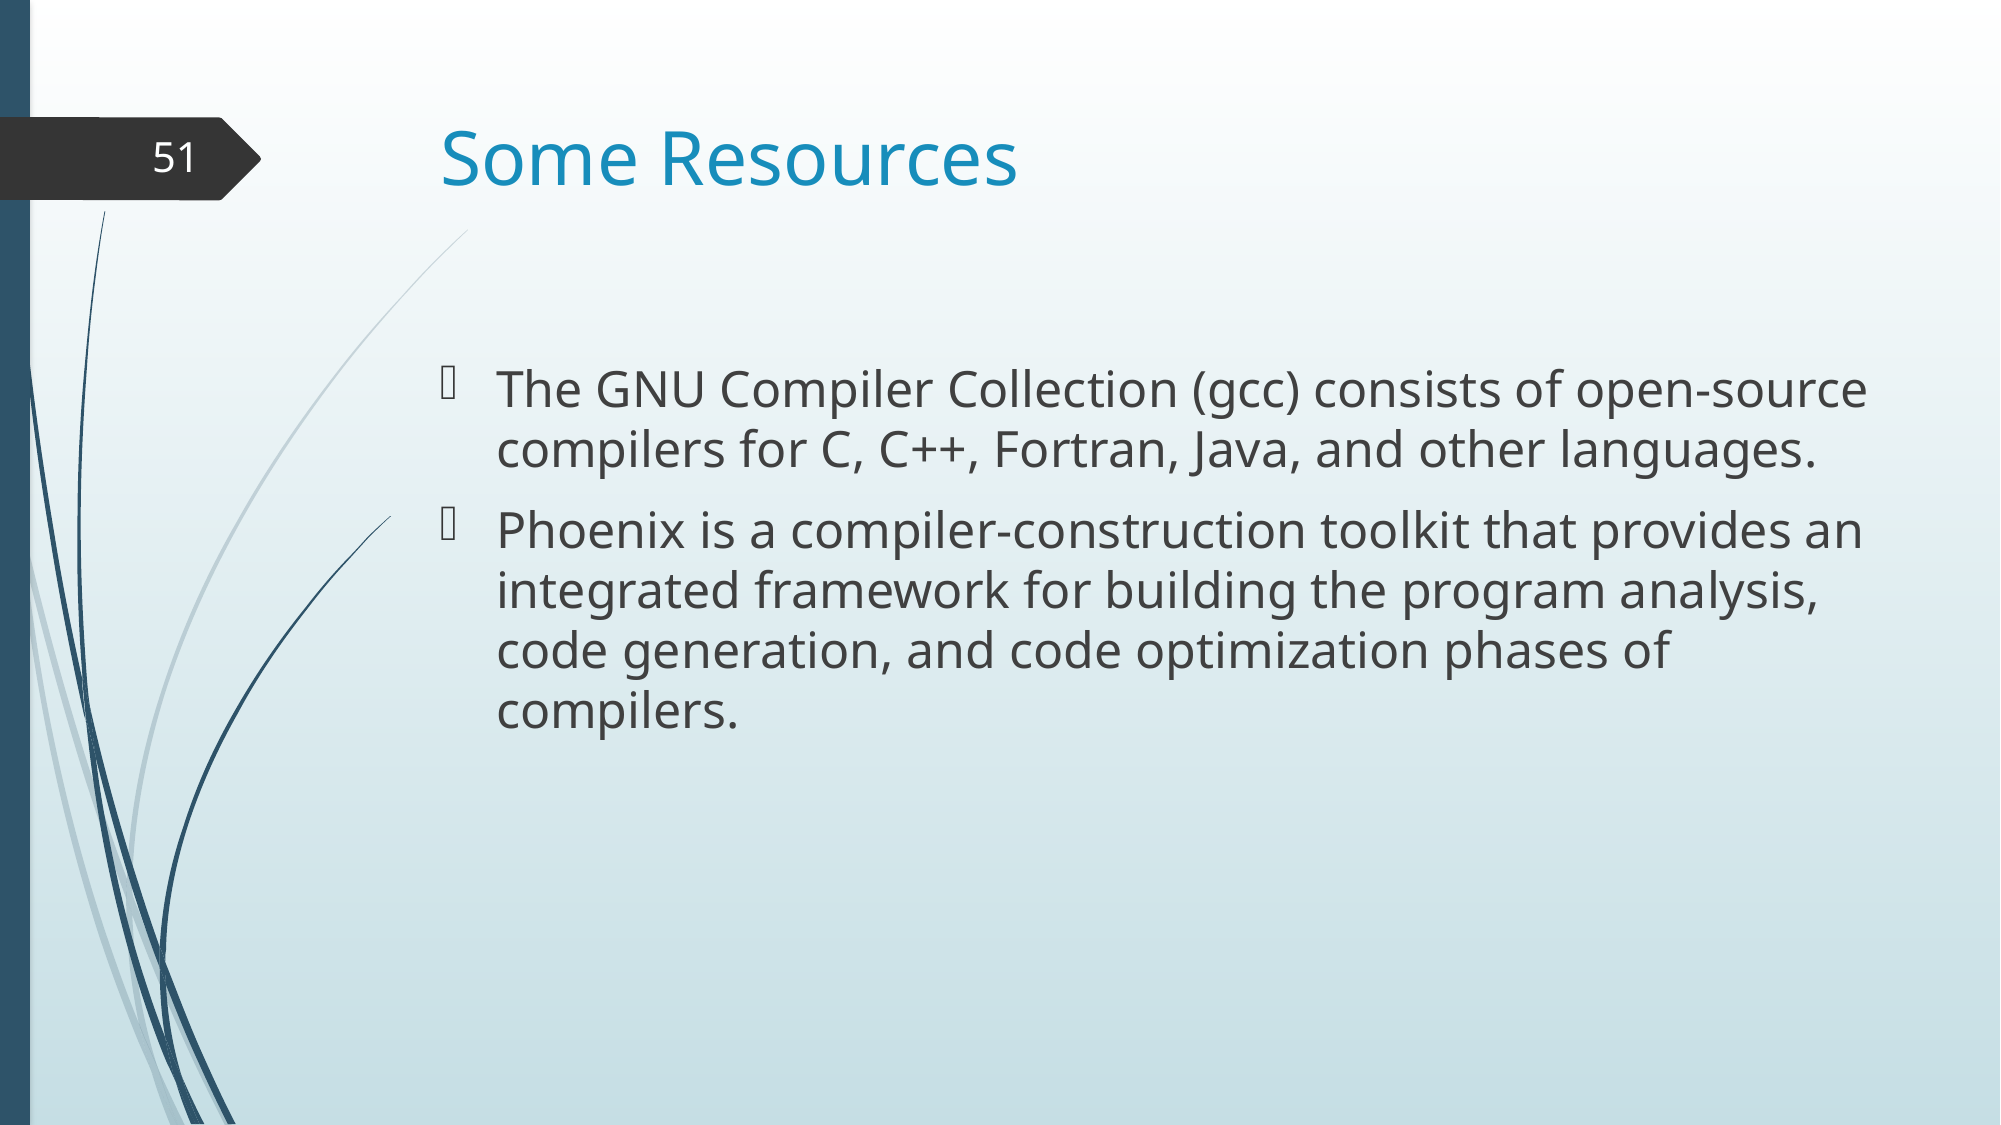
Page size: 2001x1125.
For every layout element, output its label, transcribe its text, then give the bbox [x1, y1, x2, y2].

slide_number 51 [87, 129, 216, 190]
title Some Resources [425, 102, 1888, 313]
list The GNU Compiler Collection (gcc) consists of open-source compilers for C, C++, Fortran, Java, and other languages. Phoenix is a compiler-construction toolkit that provides an integrated framework for building the program analysis, code generation, and code optimization phases of compilers. [424, 350, 1888, 970]
